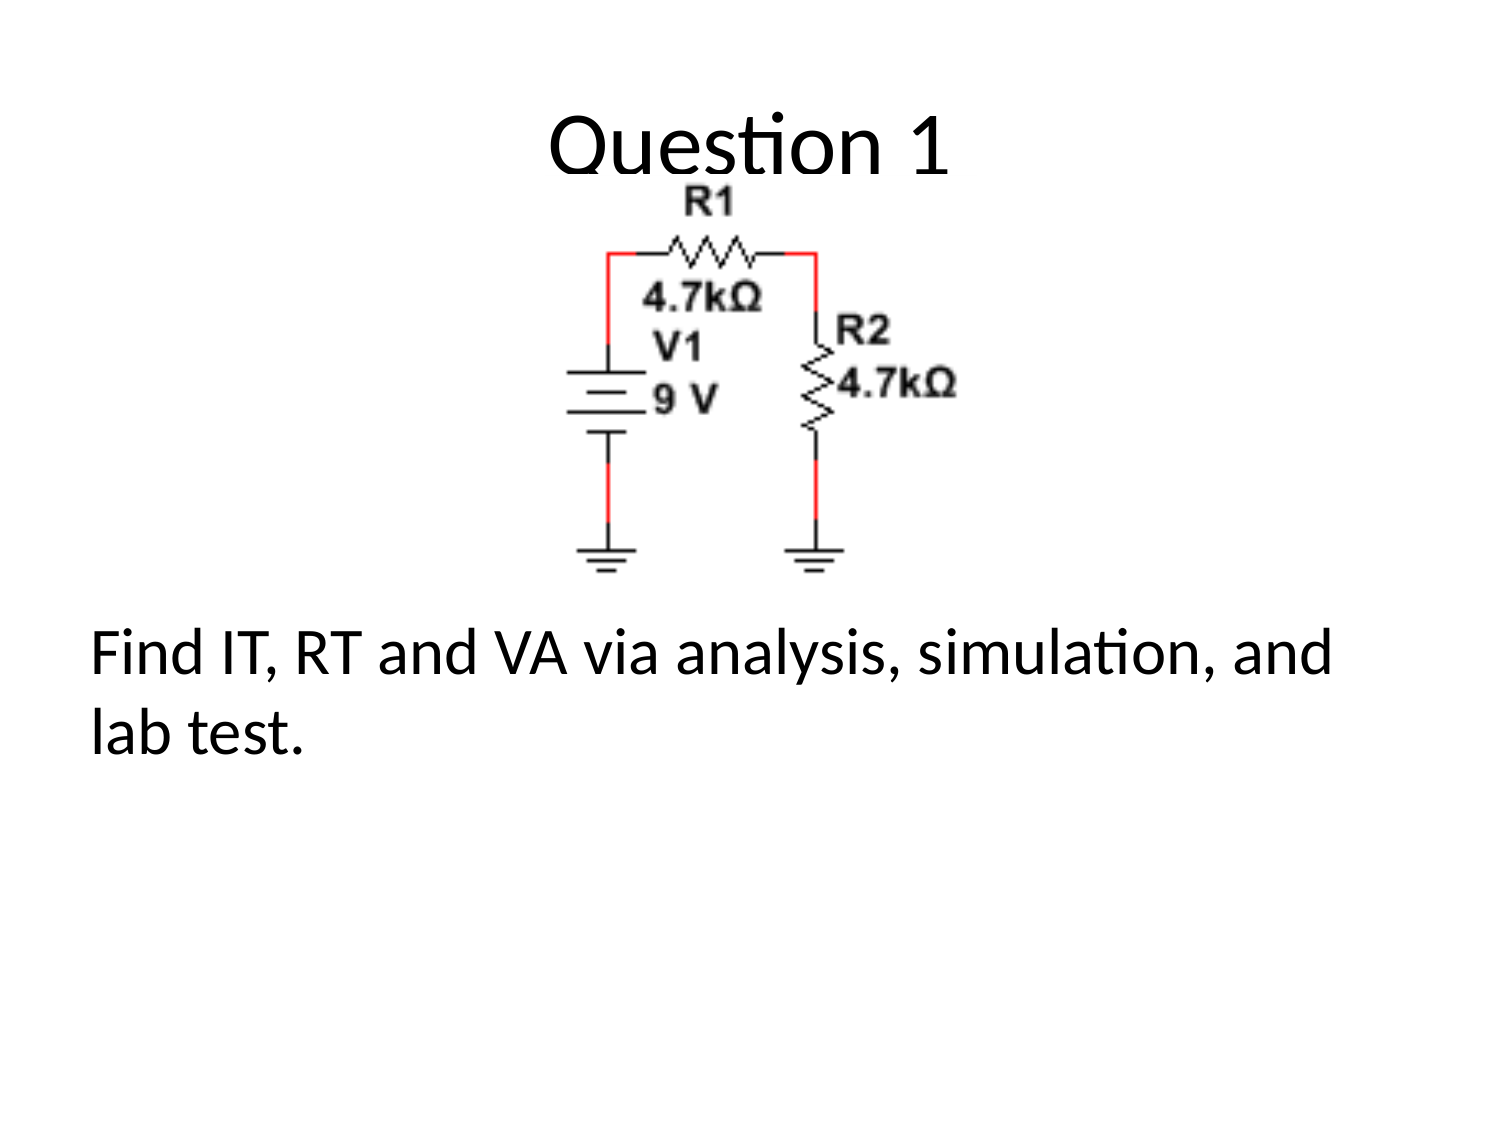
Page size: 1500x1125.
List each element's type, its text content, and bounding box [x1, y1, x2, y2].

list Find IT, RT and VA via analysis, simulation, and lab test. [75, 600, 1425, 1050]
title Question 1 [75, 45, 1425, 233]
picture [545, 174, 977, 613]
